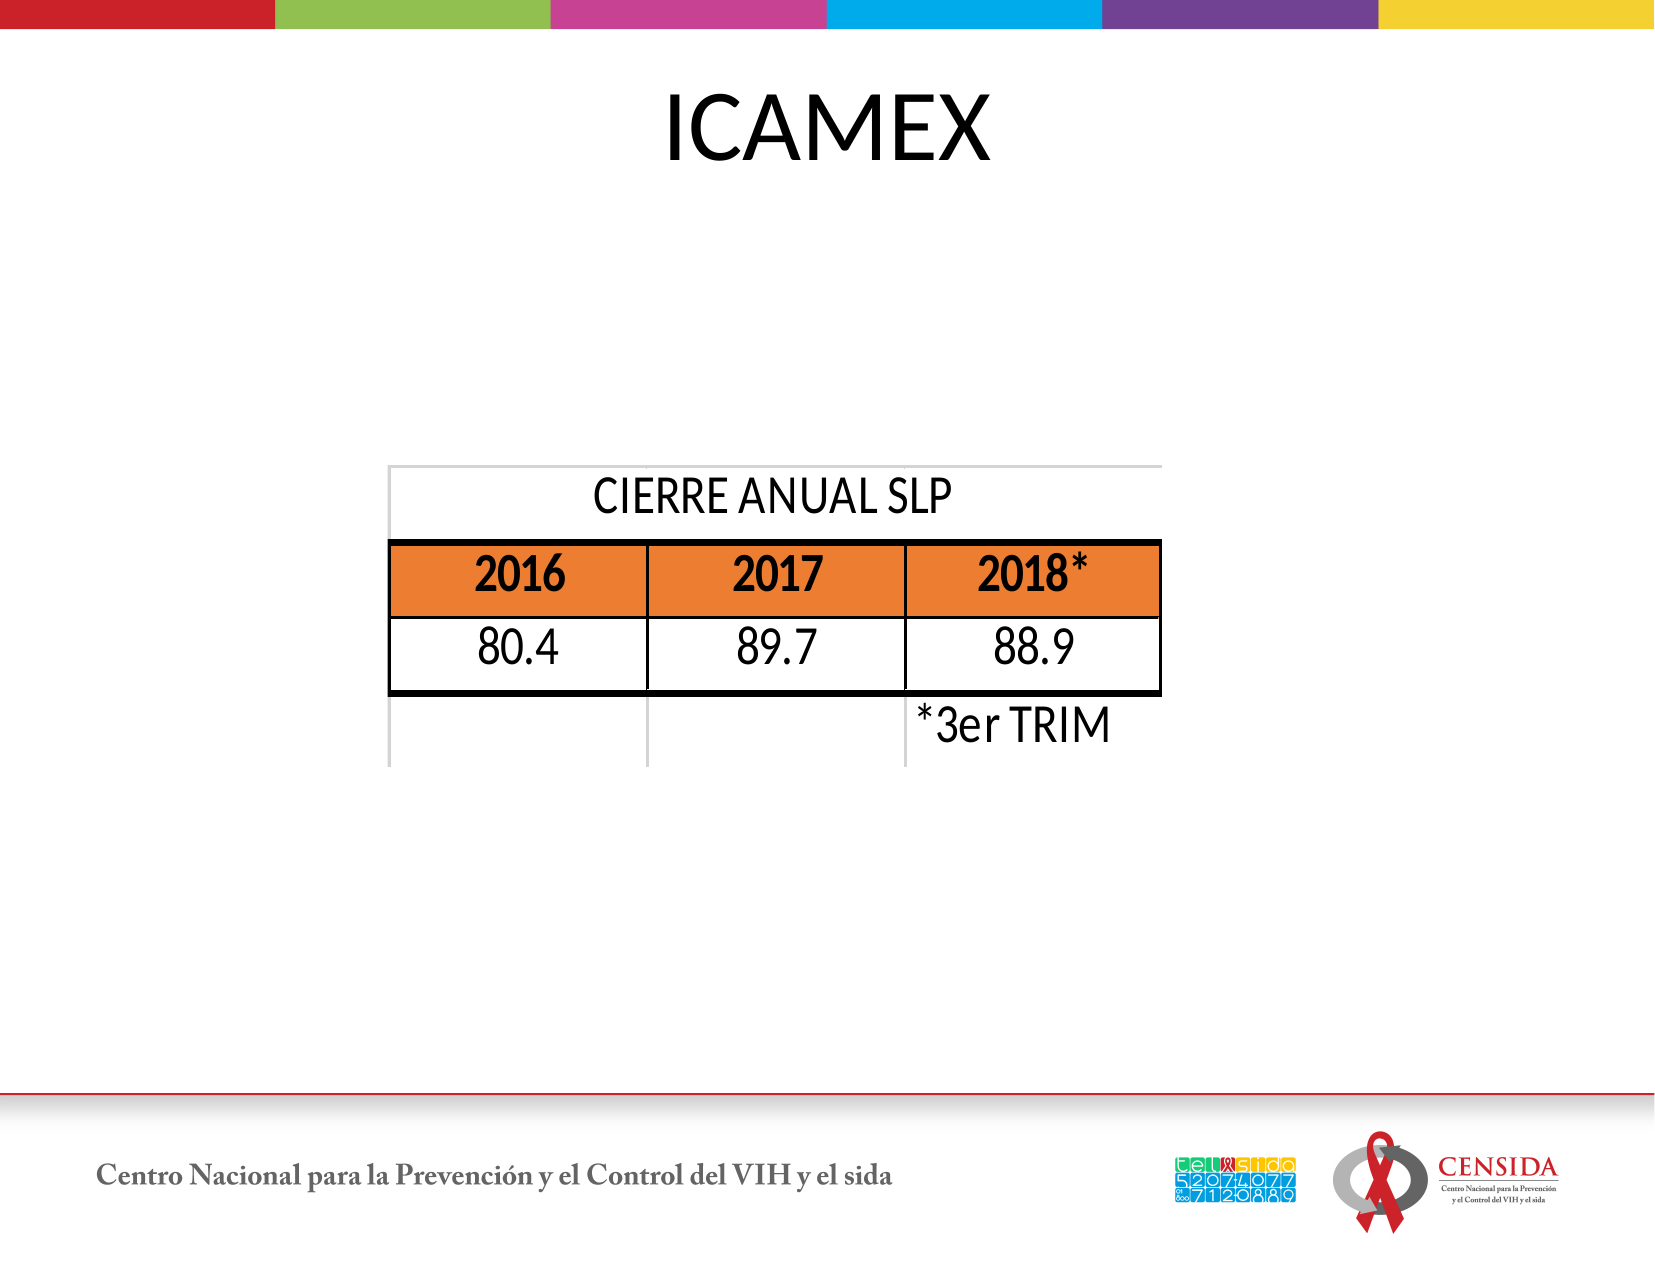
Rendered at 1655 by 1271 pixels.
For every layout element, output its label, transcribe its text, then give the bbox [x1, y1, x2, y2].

picture [0, 0, 1655, 1271]
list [387, 464, 1166, 771]
title ICAMEX [82, 50, 1572, 263]
